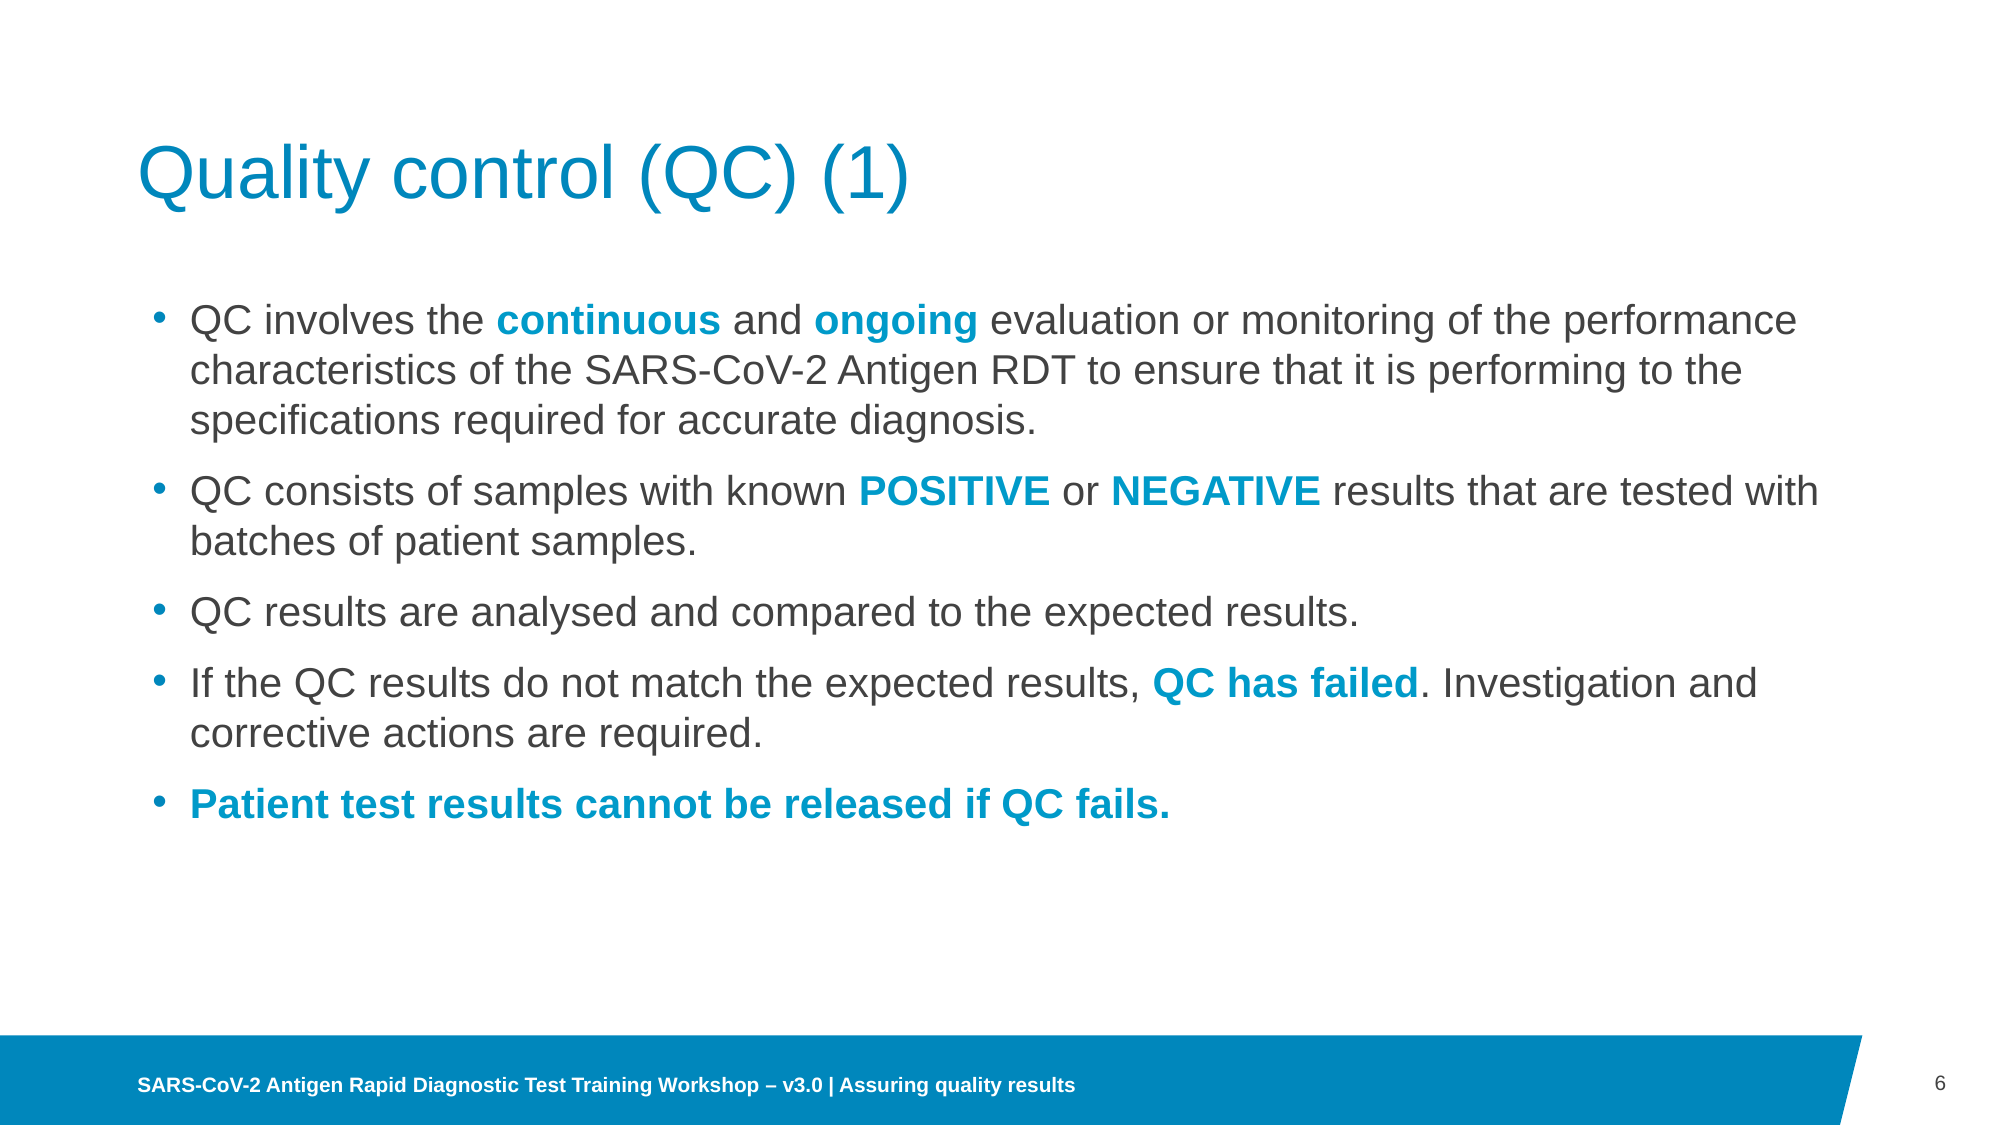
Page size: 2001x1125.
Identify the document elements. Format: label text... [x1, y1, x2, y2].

footer SARS-CoV-2 Antigen Rapid Diagnostic Test Training Workshop – v3.0 | Assuring quality results [137, 1042, 1338, 1125]
list QC involves the continuous and ongoing evaluation or monitoring of the performance characteristics of the SARS-CoV-2 Antigen RDT to ensure that it is performing to the specifications required for accurate diagnosis. QC consists of samples with known POSITIVE or NEGATIVE results that are tested with batches of patient samples. QC results are analysed and compared to the expected results. If the QC results do not match the expected results, QC has failed. Investigation and corrective actions are required. Patient test results cannot be released if QC fails. [137, 284, 1863, 1014]
title Quality control (QC) (1) [137, 59, 1863, 215]
slide_number 6 [1862, 1035, 1947, 1125]
